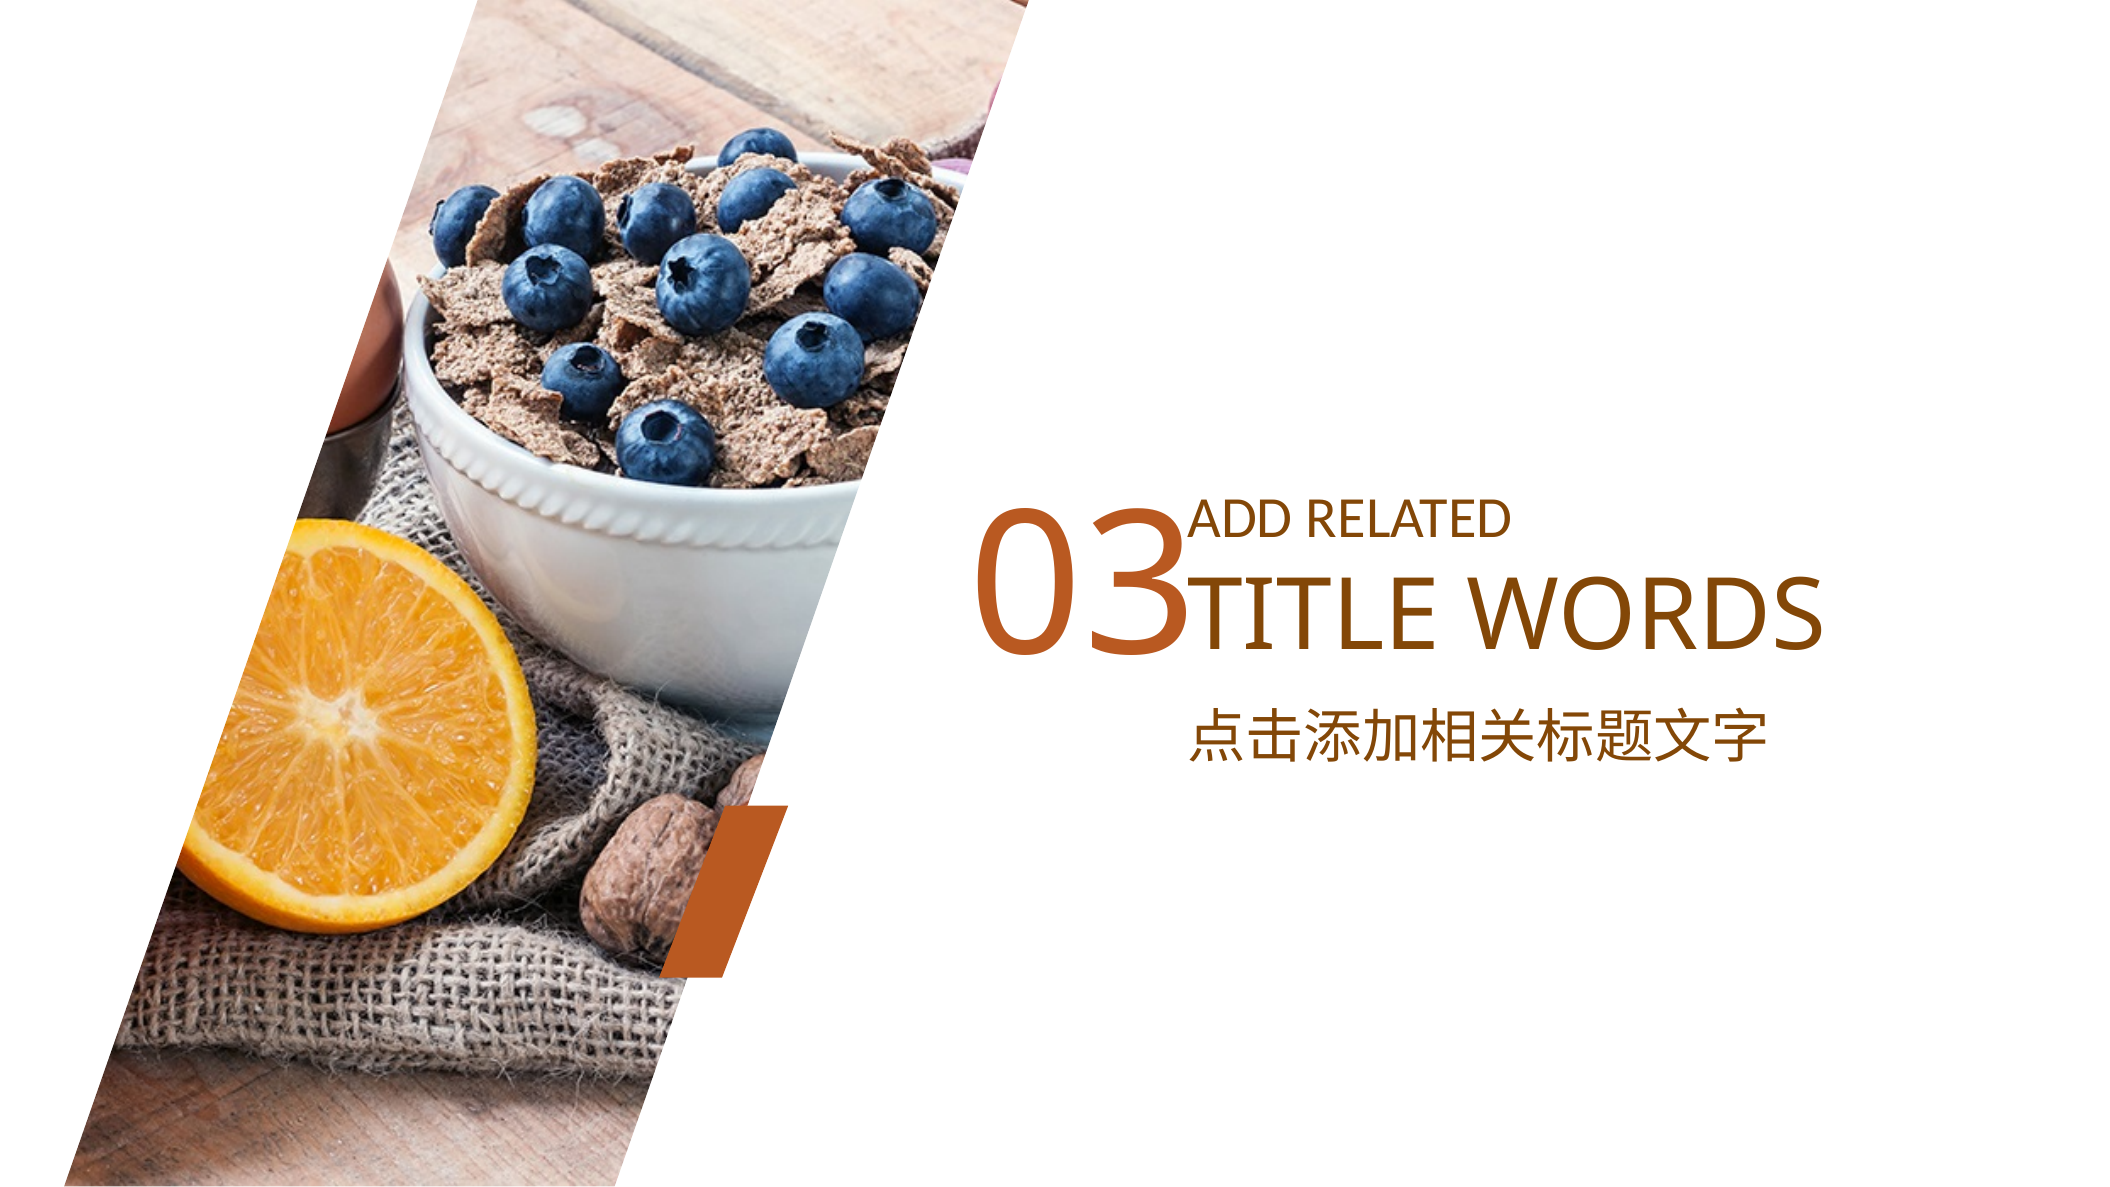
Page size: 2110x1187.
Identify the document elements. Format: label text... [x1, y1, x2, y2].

text_box 点击添加相关标题文字 [1172, 692, 1808, 777]
text_box ADD RELATED TITLE WORDS [1271, 471, 1947, 677]
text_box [64, 0, 1029, 1187]
text_box 03 [1029, 446, 1271, 702]
